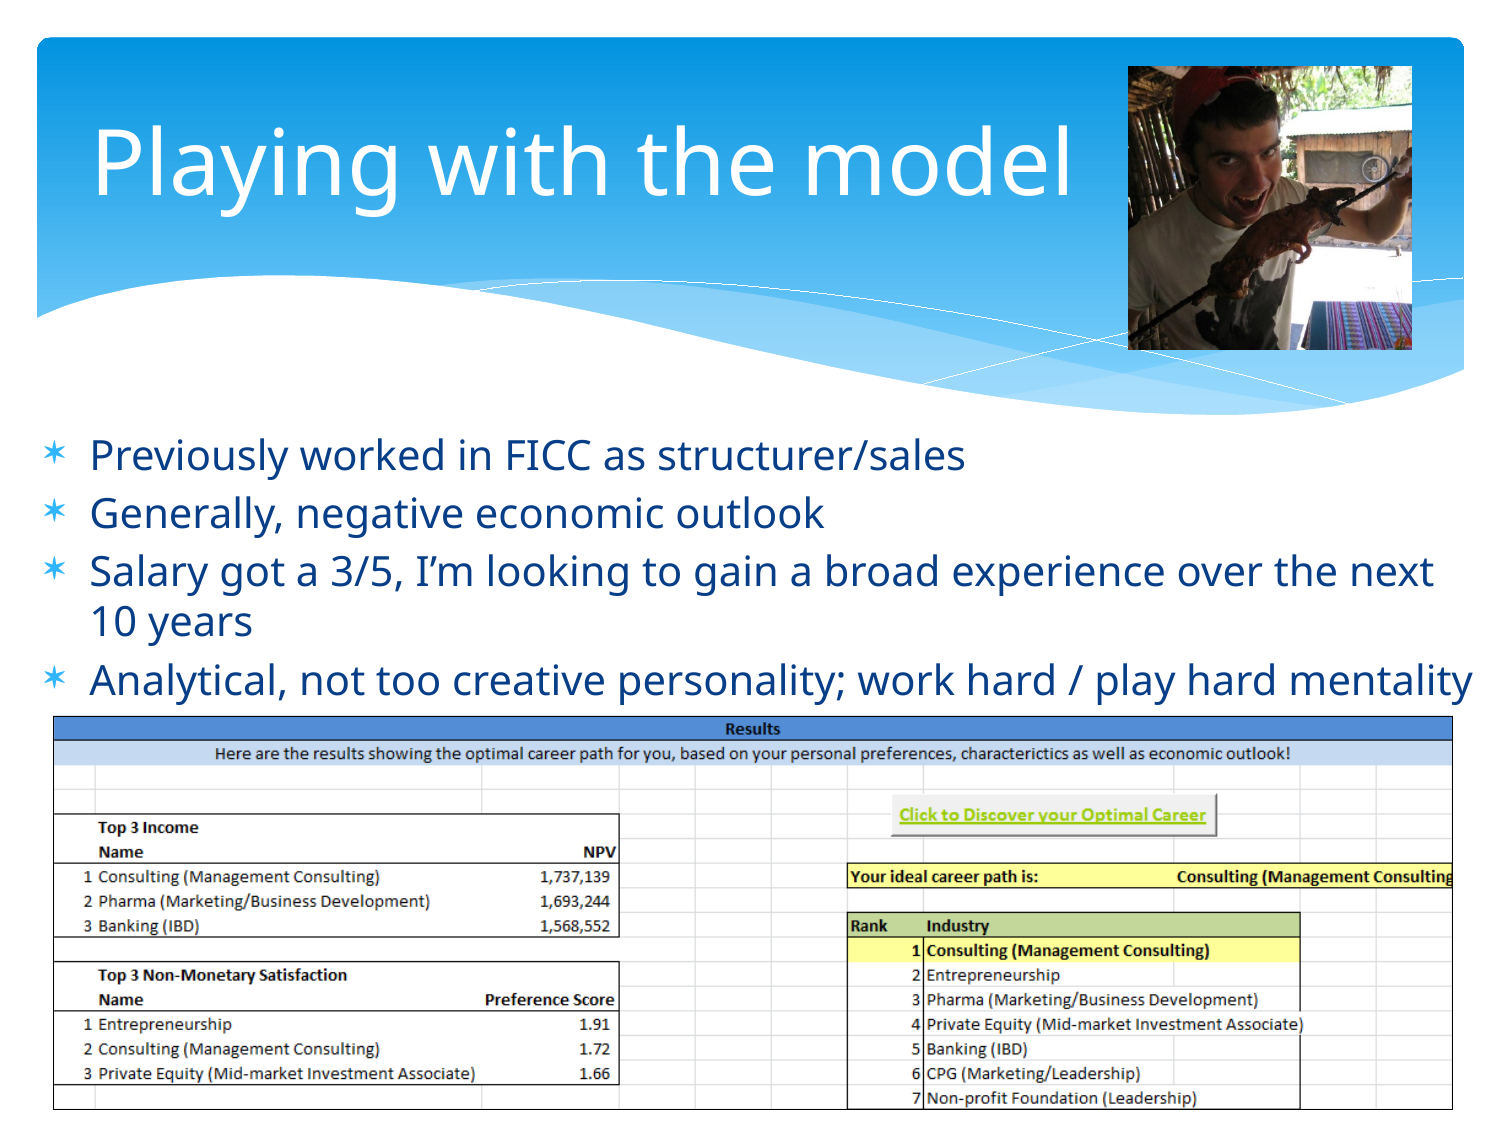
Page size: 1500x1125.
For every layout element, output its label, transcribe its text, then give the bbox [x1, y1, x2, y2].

list Previously worked in FICC as structurer/sales Generally, negative economic outlook Salary got a 3/5, I’m looking to gain a broad experience over the next 10 years Analytical, not too creative personality; work hard / play hard mentality [29, 420, 1500, 987]
title Playing with the model [75, 55, 1425, 261]
picture [52, 715, 1453, 1110]
picture [1127, 67, 1412, 351]
